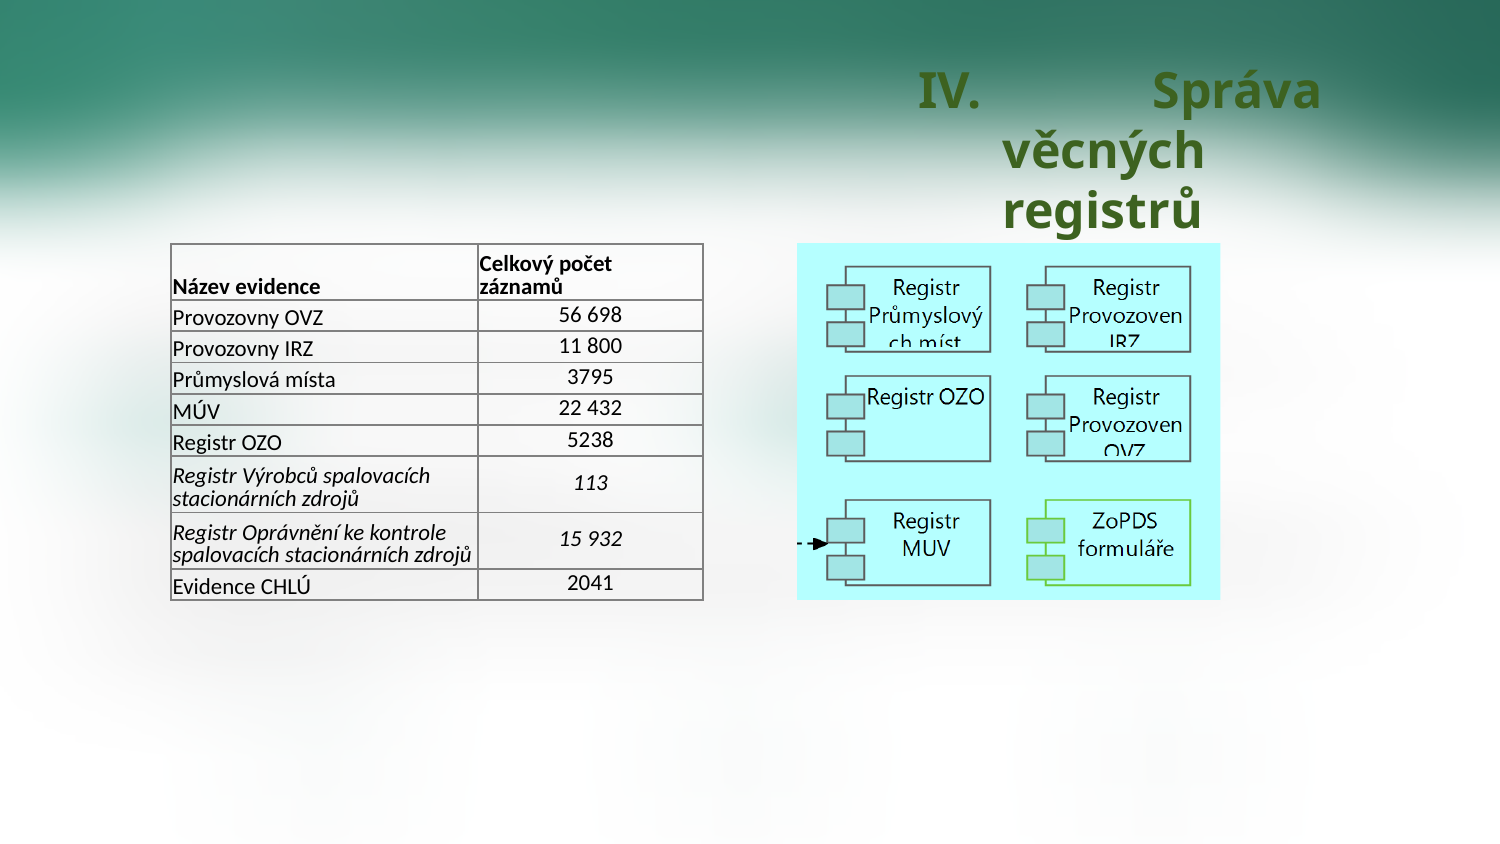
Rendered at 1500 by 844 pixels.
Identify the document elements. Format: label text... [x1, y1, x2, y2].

table_cell Registr Výrobců spalovacích stacionárních zdrojů [172, 457, 477, 512]
table_cell Provozovny OVZ [172, 301, 477, 330]
table_cell 56 698 [479, 301, 702, 330]
table_cell MÚV [172, 395, 477, 424]
table_cell 3795 [479, 363, 702, 393]
table_cell Registr Oprávnění ke kontrole spalovacích stacionárních zdrojů [172, 513, 477, 568]
table_cell 22 432 [479, 395, 702, 424]
table_cell 113 [479, 457, 702, 512]
table_cell 15 932 [479, 513, 702, 568]
table_cell 11 800 [479, 332, 702, 362]
table_cell Provozovny IRZ [172, 332, 477, 362]
picture [0, 0, 1500, 844]
table_cell Evidence CHLÚ [172, 570, 477, 599]
text_box Správa věcných registrů [903, 51, 1491, 246]
table_header Celkový počet záznamů [479, 245, 702, 299]
table_cell Průmyslová místa [172, 363, 477, 393]
table_header Název evidence [172, 245, 477, 299]
table_cell Registr OZO [172, 426, 477, 455]
table_cell 2041 [479, 570, 702, 599]
table_cell 5238 [479, 426, 702, 455]
